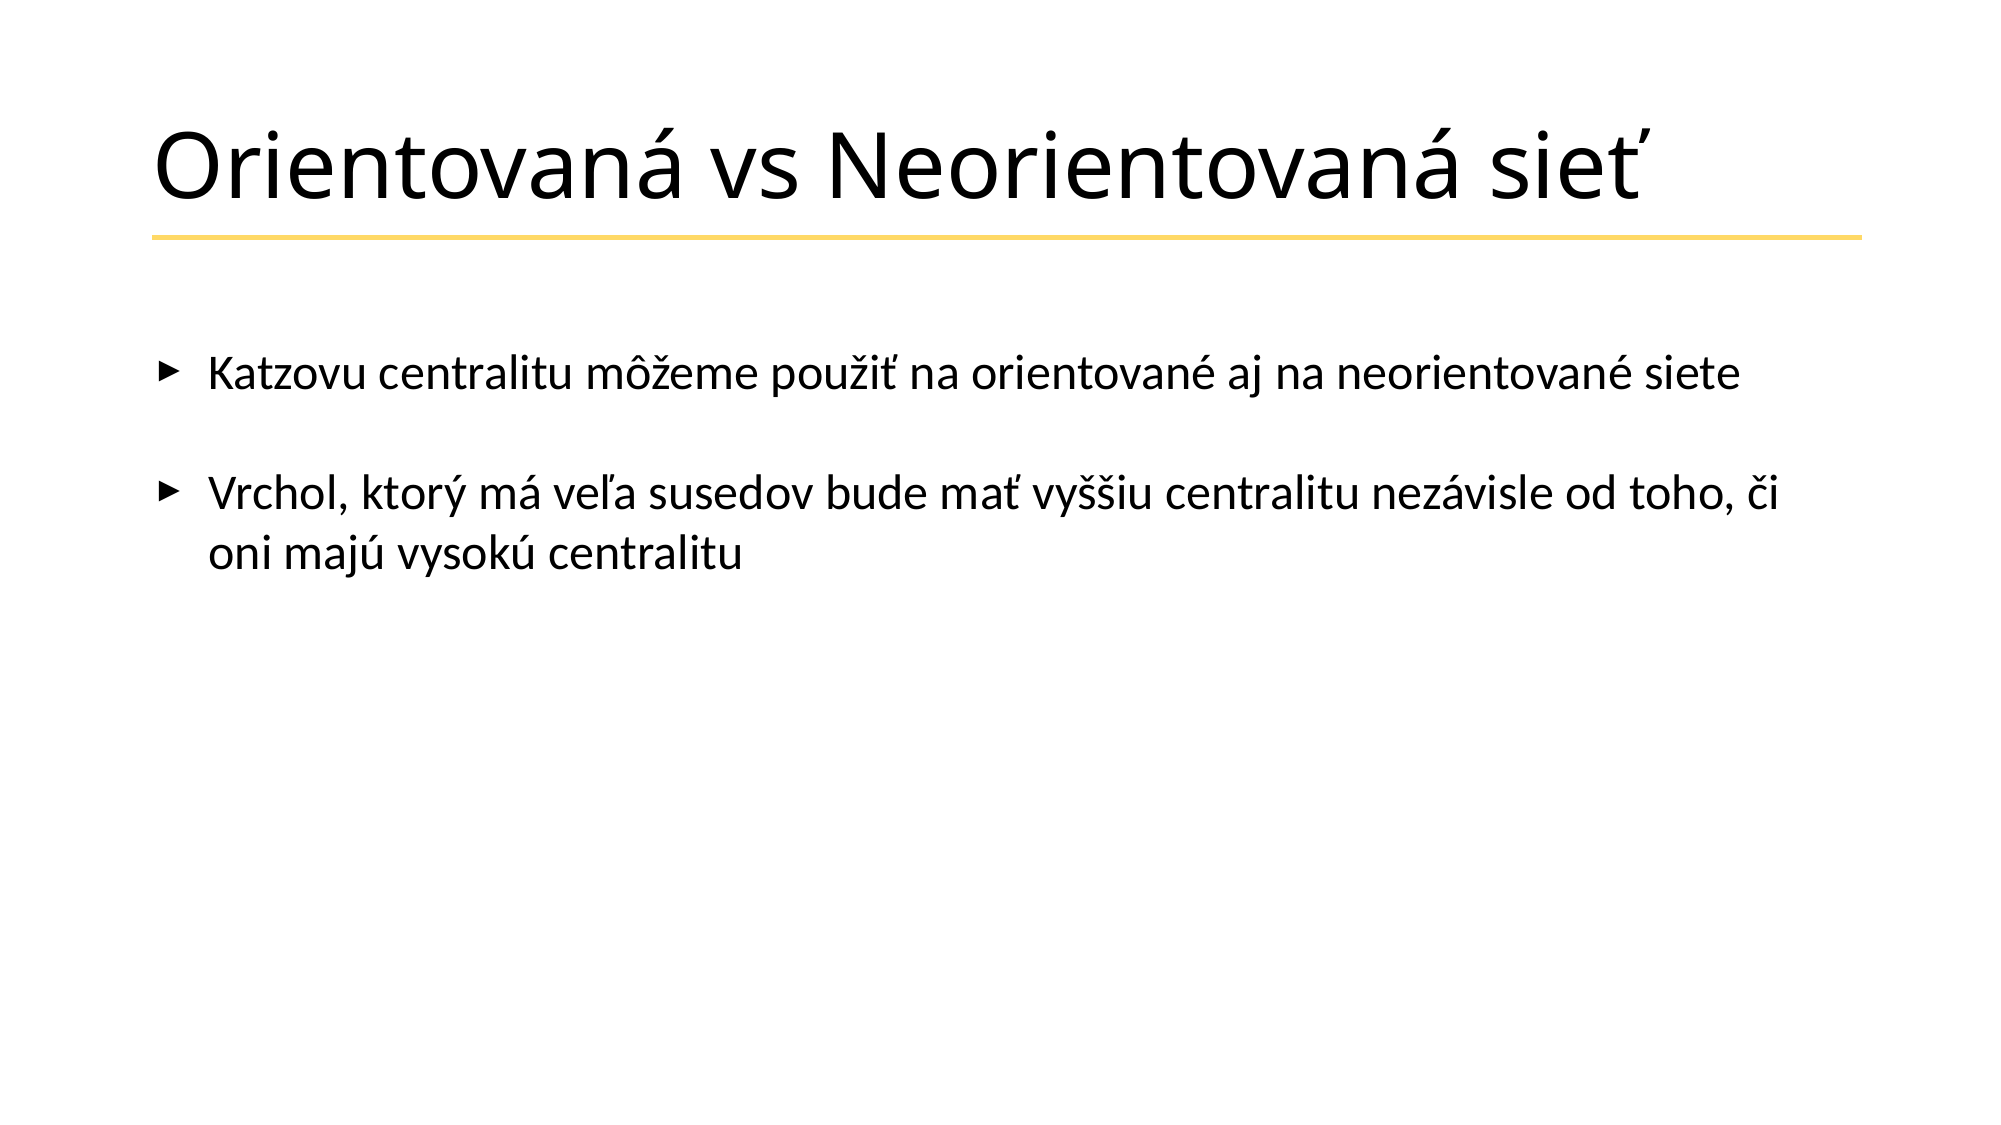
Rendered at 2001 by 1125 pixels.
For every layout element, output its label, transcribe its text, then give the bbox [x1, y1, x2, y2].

title Orientovaná vs Neorientovaná sieť [137, 59, 1863, 278]
text_box Katzovu centralitu môžeme použiť na orientované aj na neorientované siete Vrchol, ktorý má veľa susedov bude mať vyššiu centralitu nezávisle od toho, či oni majú vysokú centralitu [137, 332, 1863, 738]
